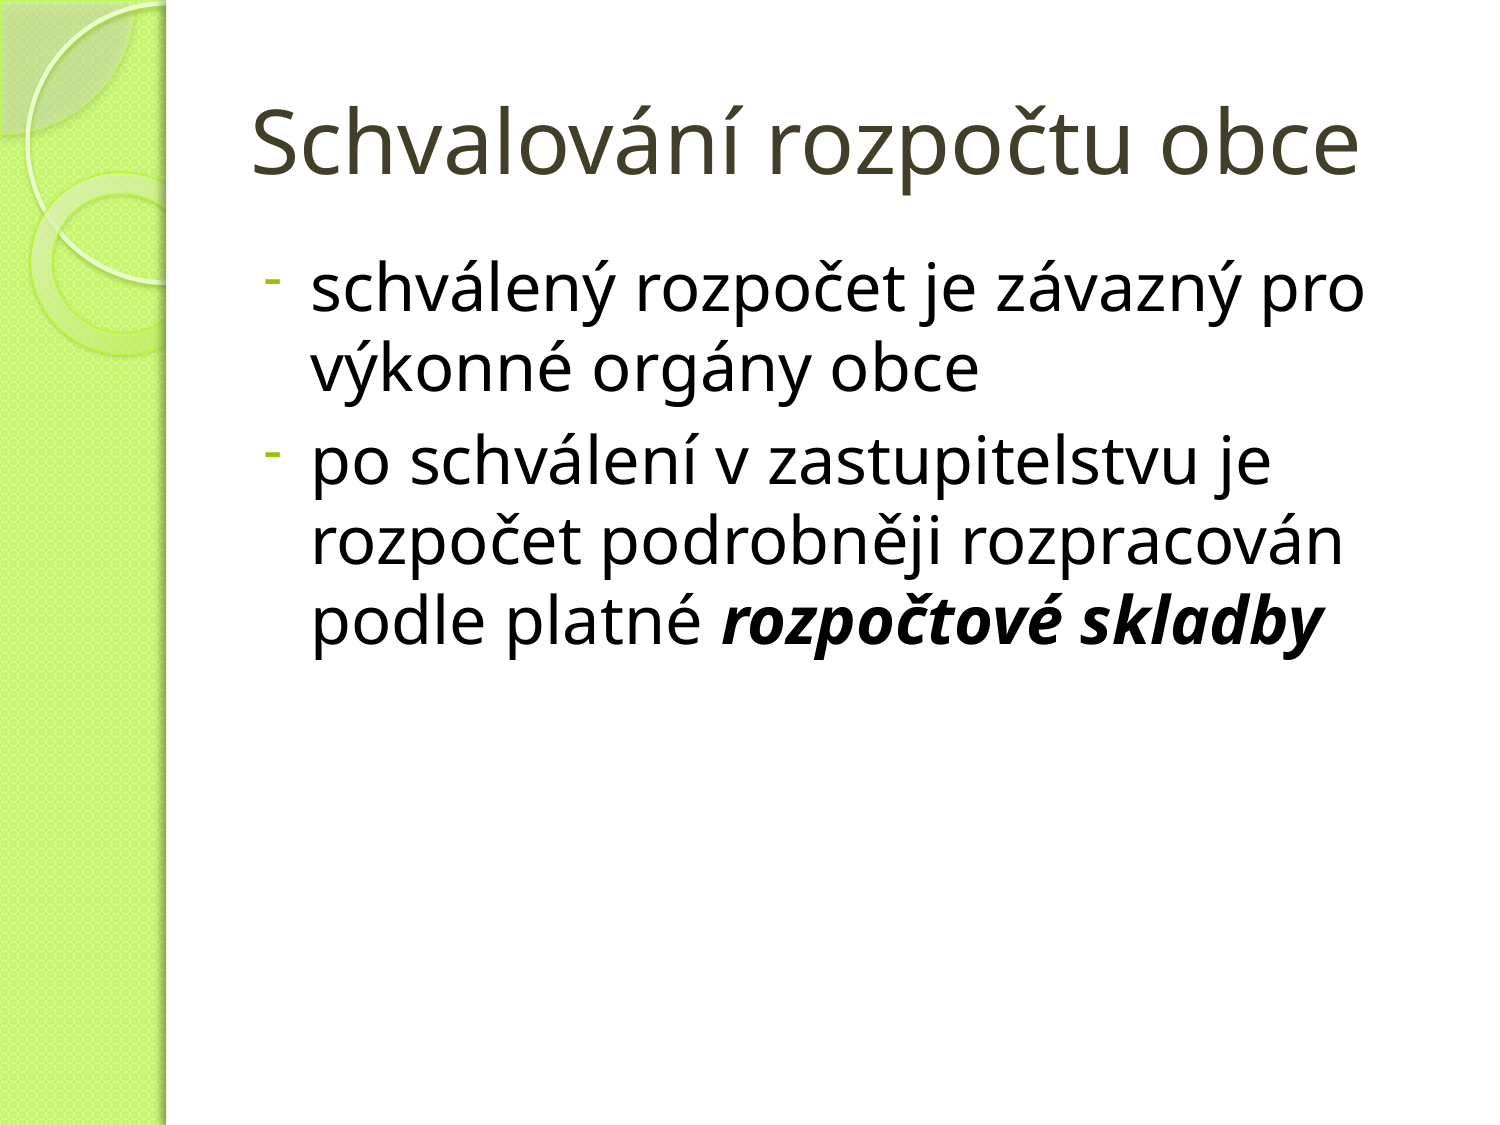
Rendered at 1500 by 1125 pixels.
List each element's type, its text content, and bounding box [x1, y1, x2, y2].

title Schvalování rozpočtu obce [235, 45, 1466, 233]
list schválený rozpočet je závazný pro výkonné orgány obce po schválení v zastupitelstvu je rozpočet podrobněji rozpracován podle platné rozpočtové skladby [235, 237, 1466, 1025]
